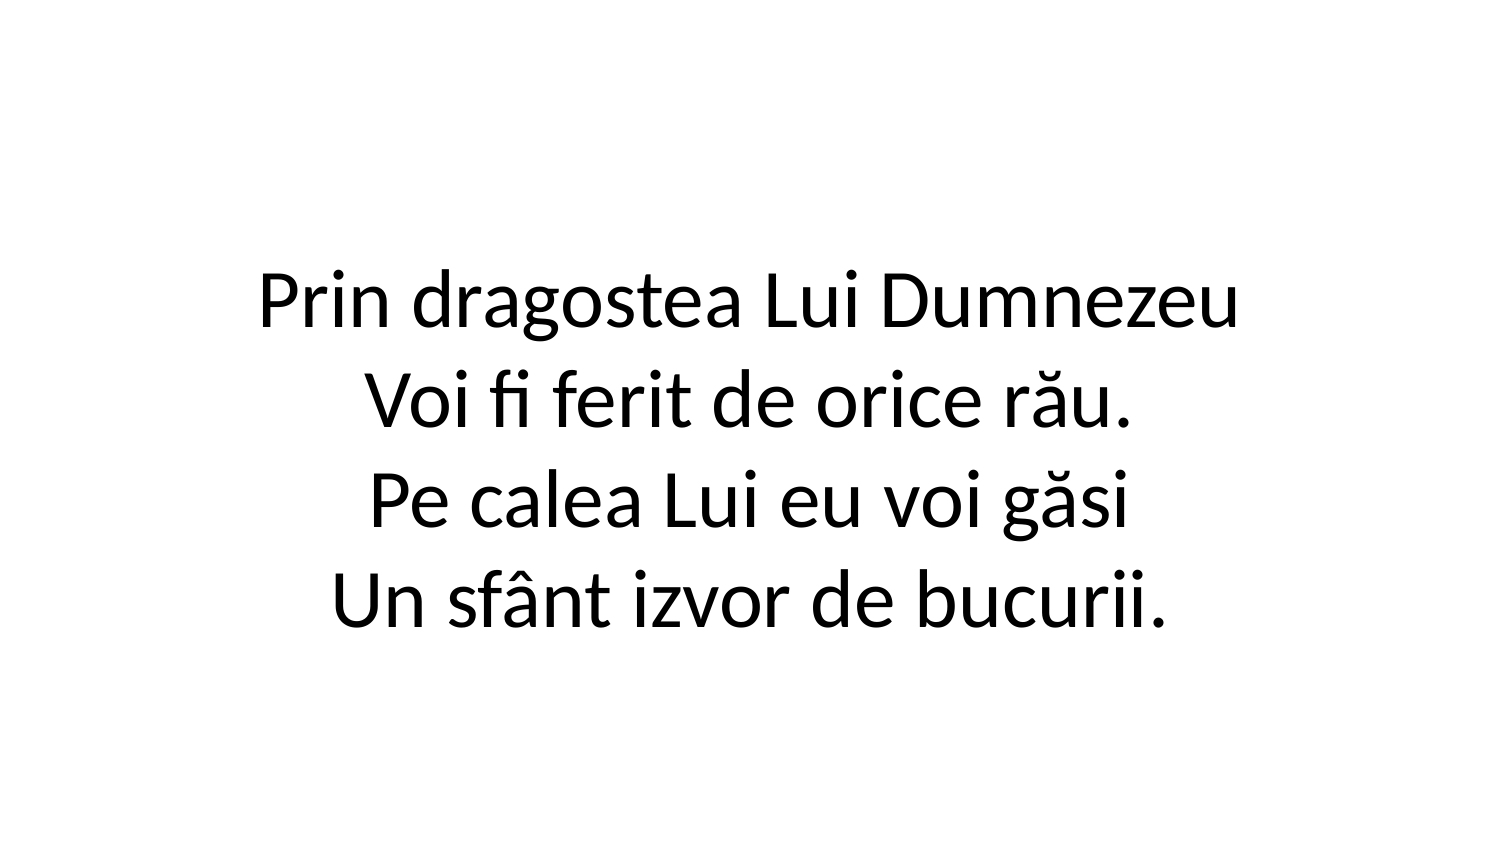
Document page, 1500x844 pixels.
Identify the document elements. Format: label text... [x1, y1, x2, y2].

text_box Prin dragostea Lui Dumnezeu Voi fi ferit de orice rău. Pe calea Lui eu voi găsi Un sfânt izvor de bucurii. [242, 192, 1258, 652]
